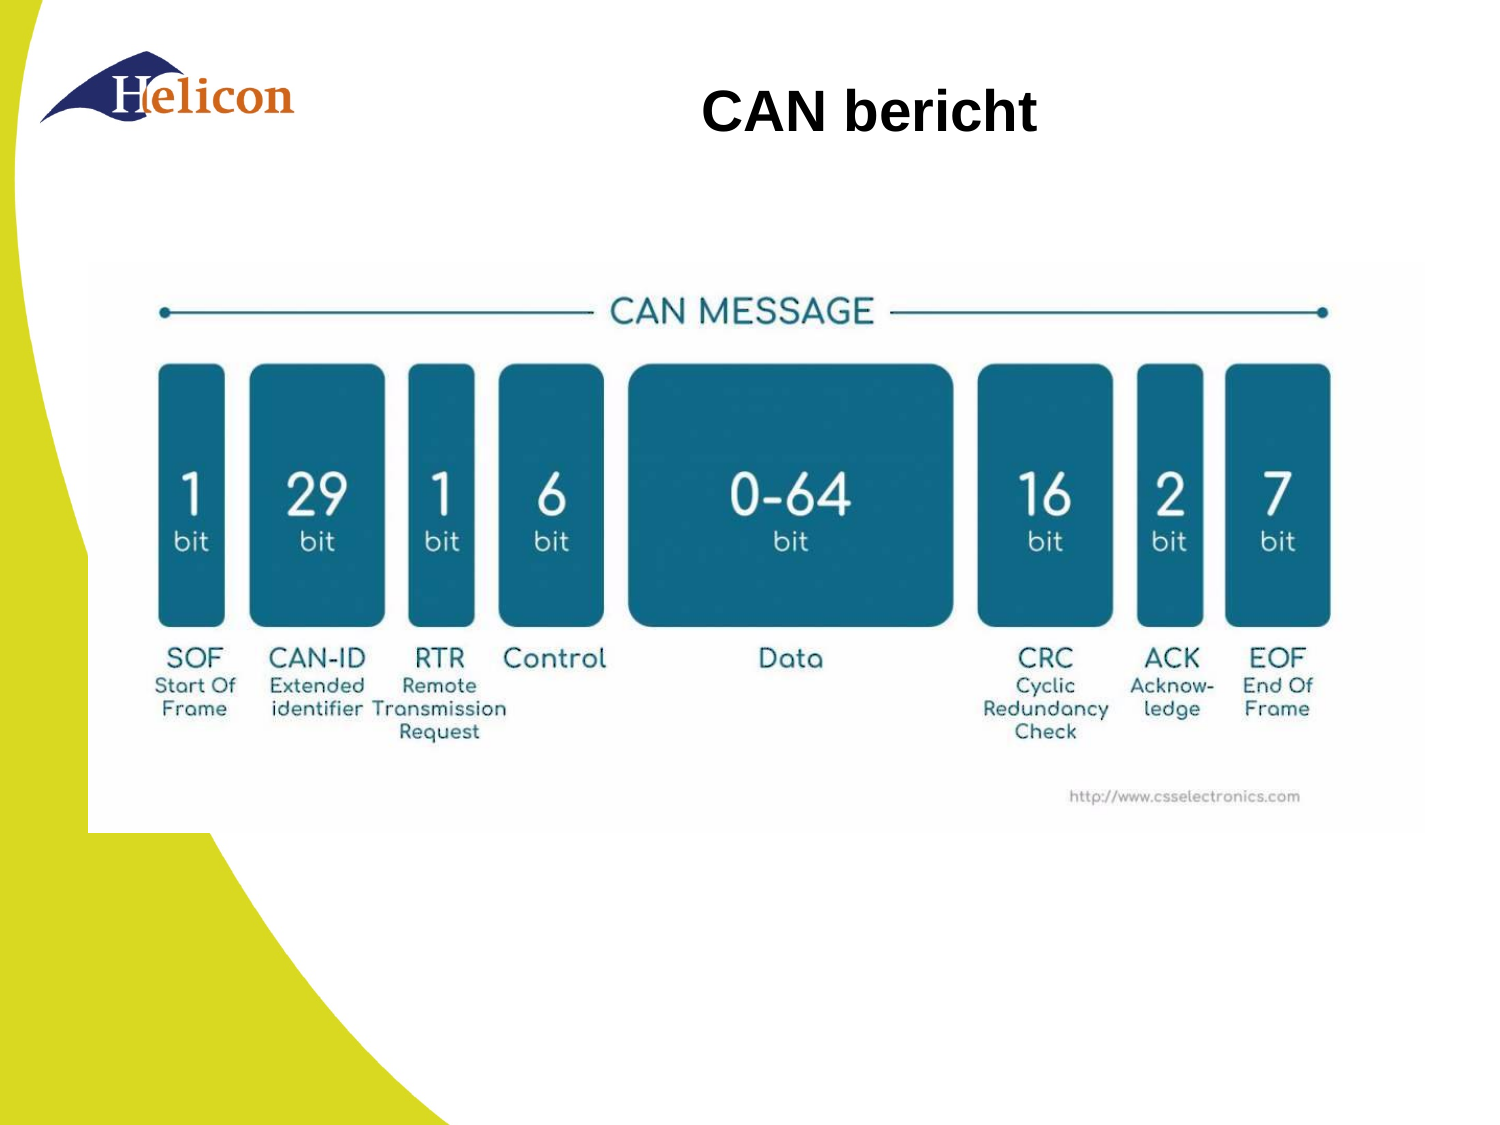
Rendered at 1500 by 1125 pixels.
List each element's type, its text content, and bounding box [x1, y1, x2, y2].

title CAN bericht [324, 54, 1415, 161]
picture [0, 0, 1500, 1125]
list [88, 262, 1426, 834]
